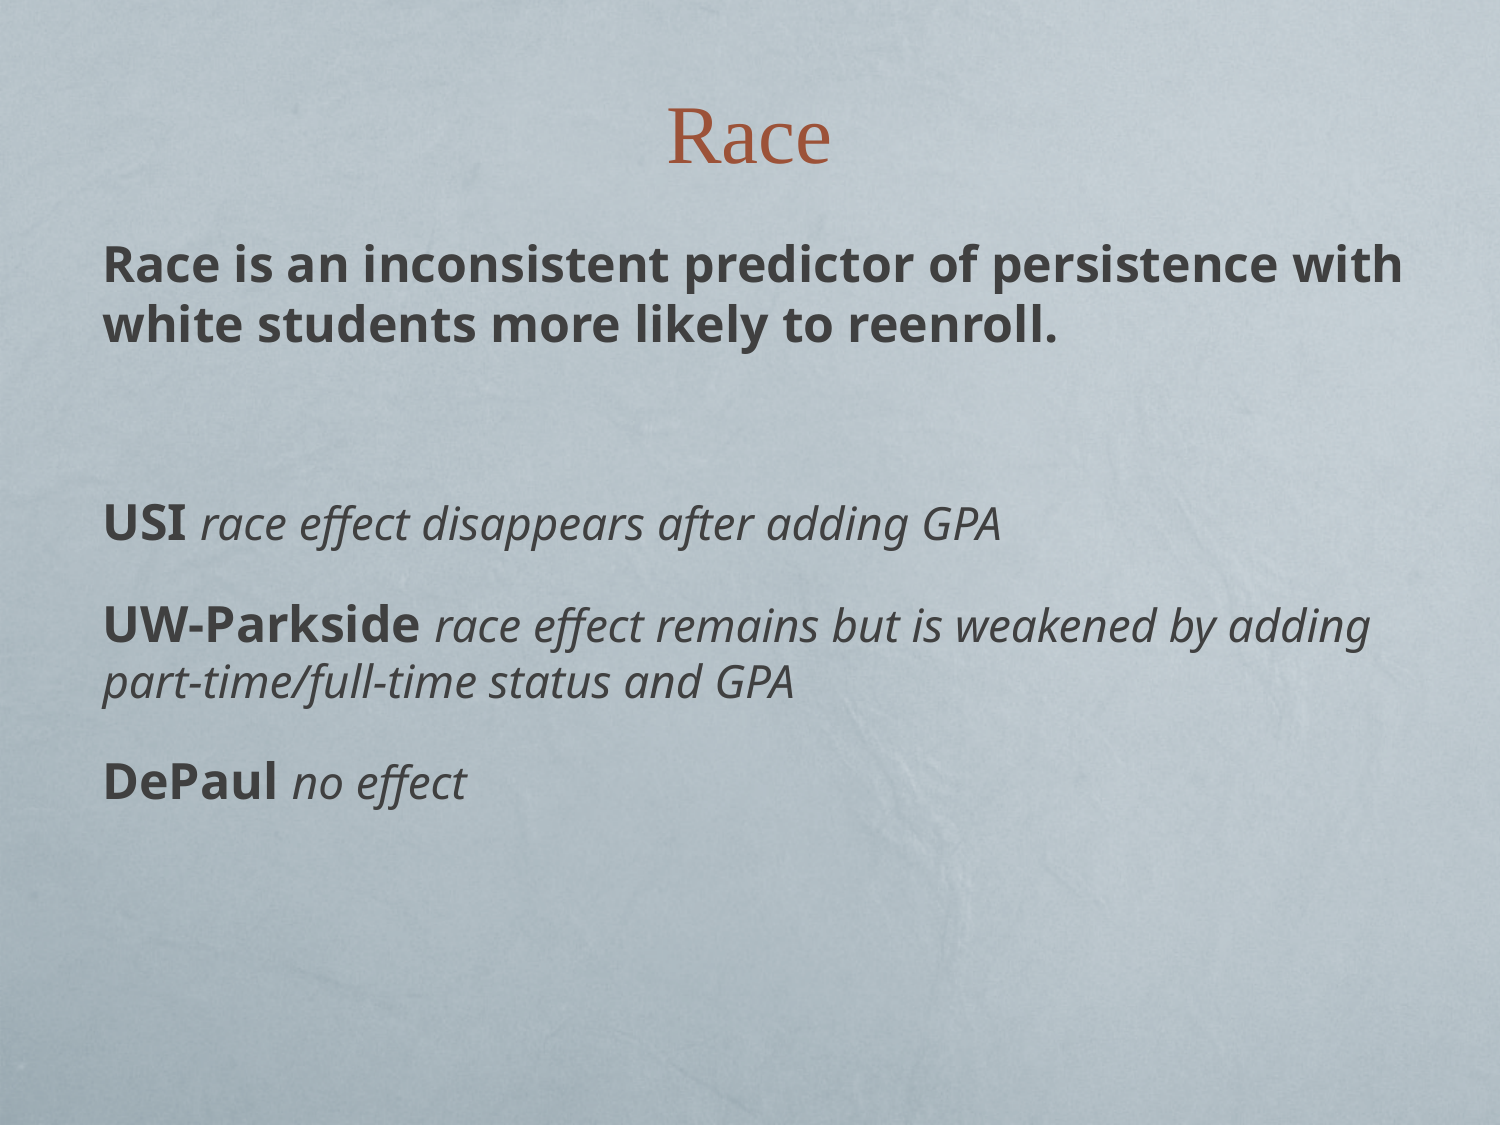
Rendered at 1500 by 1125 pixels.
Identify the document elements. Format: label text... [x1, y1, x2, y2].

list Race is an inconsistent predictor of persistence with white students more likely to reenroll. USI race effect disappears after adding GPA UW-Parkside race effect remains but is weakened by adding part-time/full-time status and GPA DePaul no effect [87, 224, 1424, 941]
title Race [49, 37, 1450, 188]
